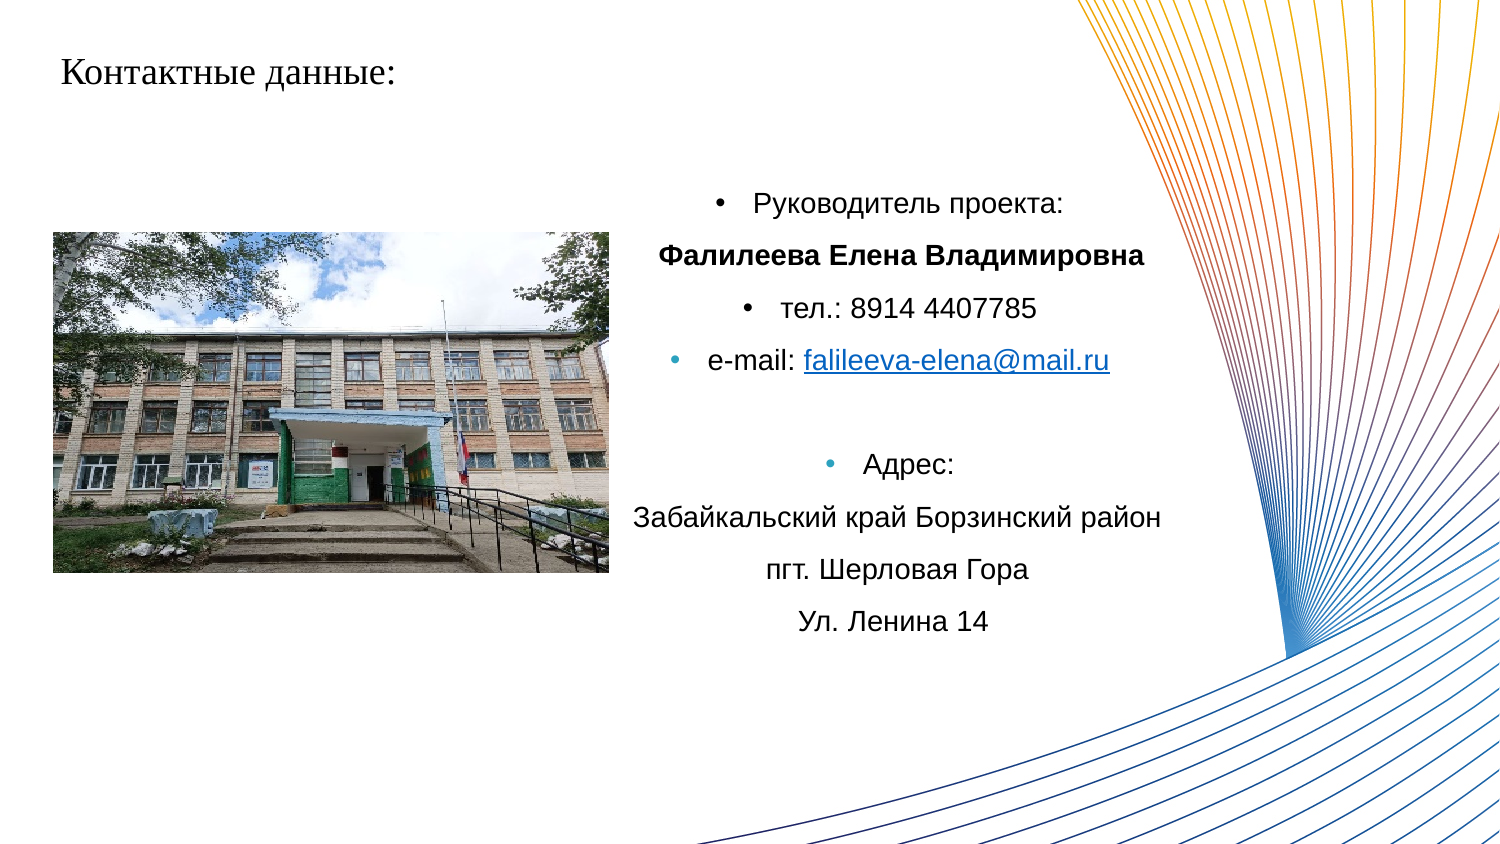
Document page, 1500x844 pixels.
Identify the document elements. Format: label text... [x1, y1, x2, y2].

title Контактные данные: [45, 43, 1471, 148]
list Руководитель проекта: Фалилеева Елена Владимировна тел.: 8914 4407785 e-mail: falileeva-elena@mail.ru Адрес: Забайкальский край Борзинский район пгт. Шерловая Гора Ул. Ленина 14 [501, 181, 1294, 649]
picture [0, 0, 1500, 844]
